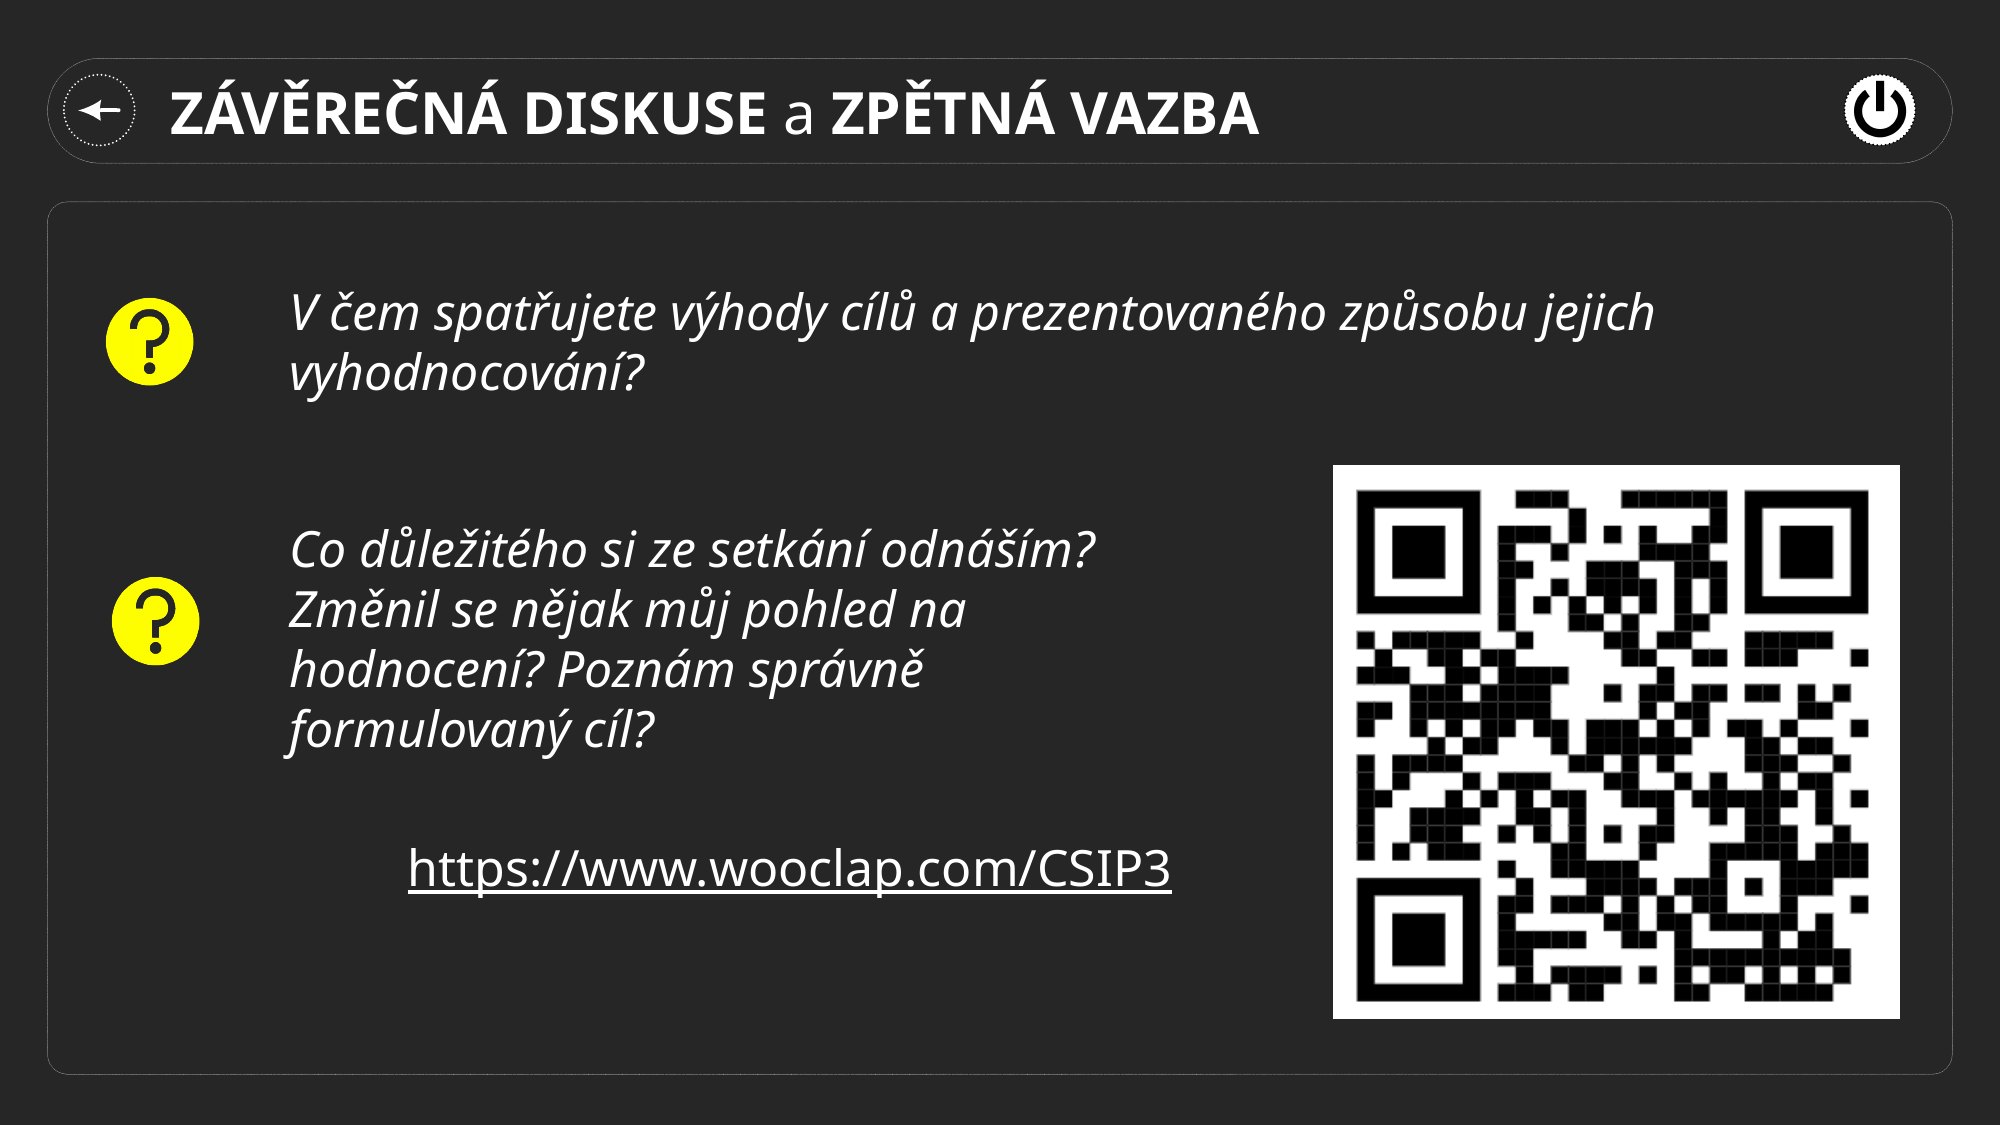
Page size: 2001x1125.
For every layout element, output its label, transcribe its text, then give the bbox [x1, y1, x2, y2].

picture [94, 286, 206, 397]
text_box [46, 200, 1954, 1076]
text_box V čem spatřujete výhody cílů a prezentovaného způsobu jejich vyhodnocování? [274, 273, 1756, 409]
picture [100, 565, 211, 677]
text_box Co důležitého si ze setkání odnáším? Změnil se nějak můj pohled na hodnocení? Poznám správně formulovaný cíl? [274, 509, 1206, 765]
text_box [63, 74, 135, 146]
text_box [1844, 74, 1916, 146]
text_box [46, 57, 1954, 165]
text_box https://www.wooclap.com/CSIP3 [392, 829, 1333, 913]
text_box ZÁVĚREČNÁ DISKUSE a ZPĚTNÁ VAZBA [155, 68, 1736, 154]
picture [1333, 465, 1900, 1019]
